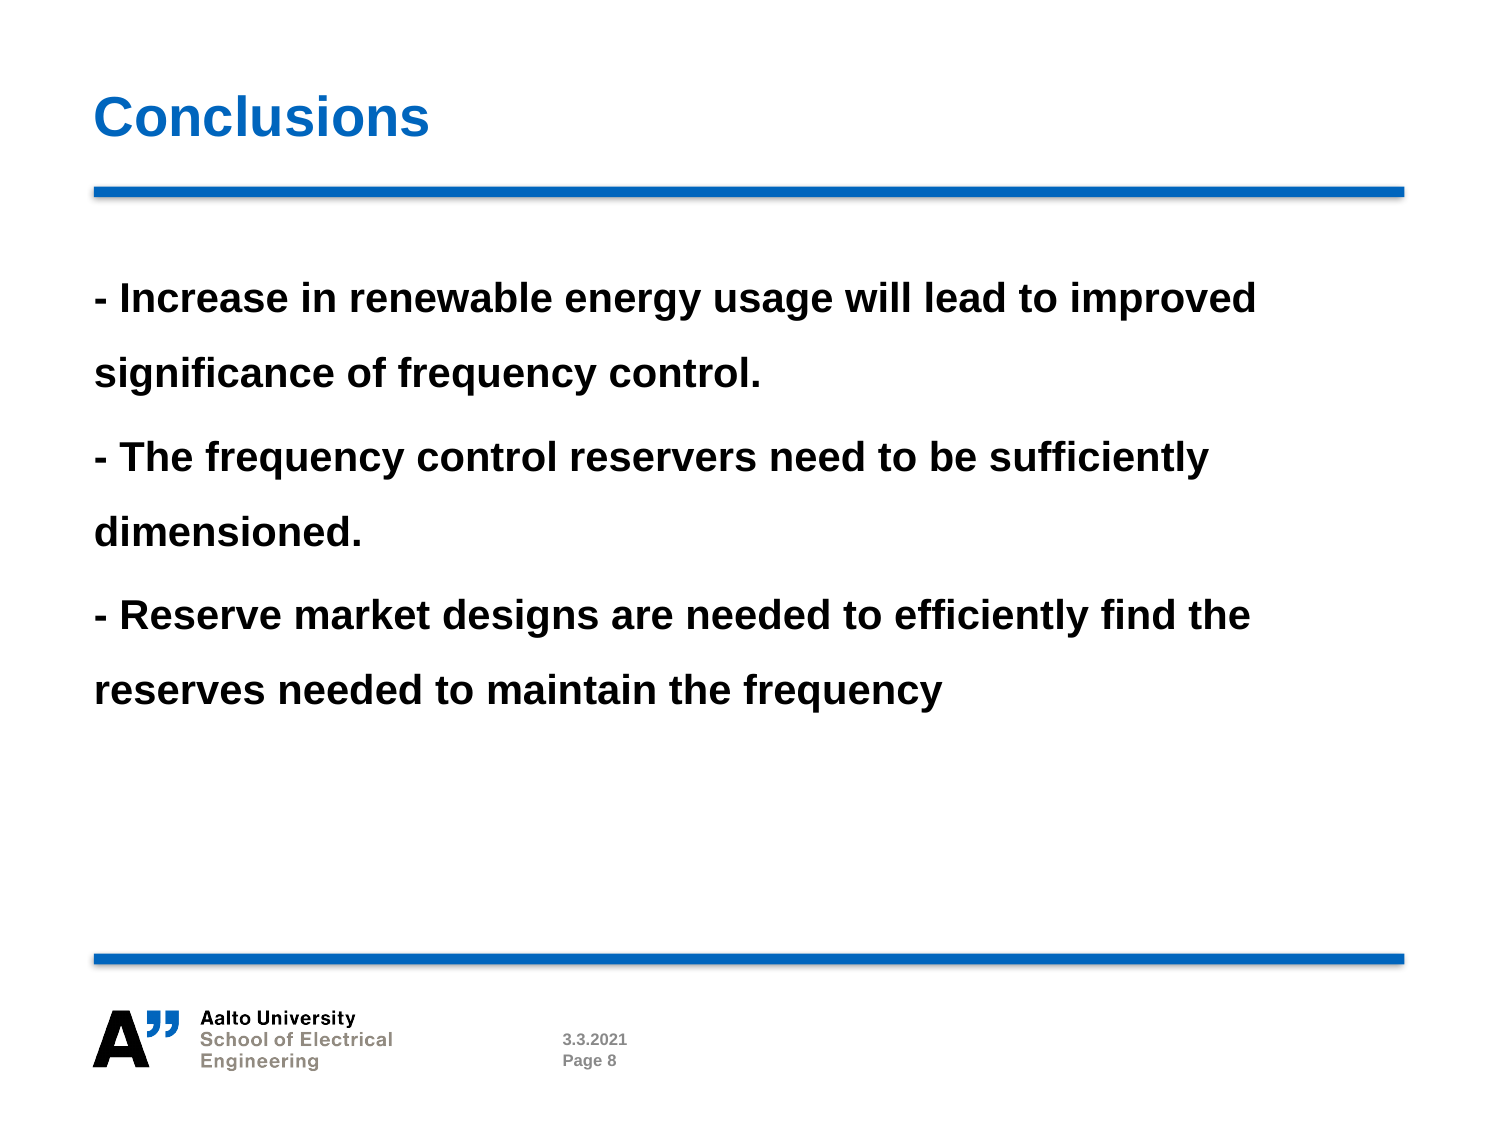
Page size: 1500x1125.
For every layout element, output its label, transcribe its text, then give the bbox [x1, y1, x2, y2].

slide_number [562, 1029, 816, 1050]
list - Increase in renewable energy usage will lead to improved significance of frequency control. - The frequency control reservers need to be sufficiently dimensioned. - Reserve market designs are needed to efficiently find the reserves needed to maintain the frequency [93, 245, 1429, 925]
slide_number Page 8 [562, 1050, 816, 1071]
picture [35, 953, 449, 1125]
title Conclusions [93, 80, 1369, 228]
